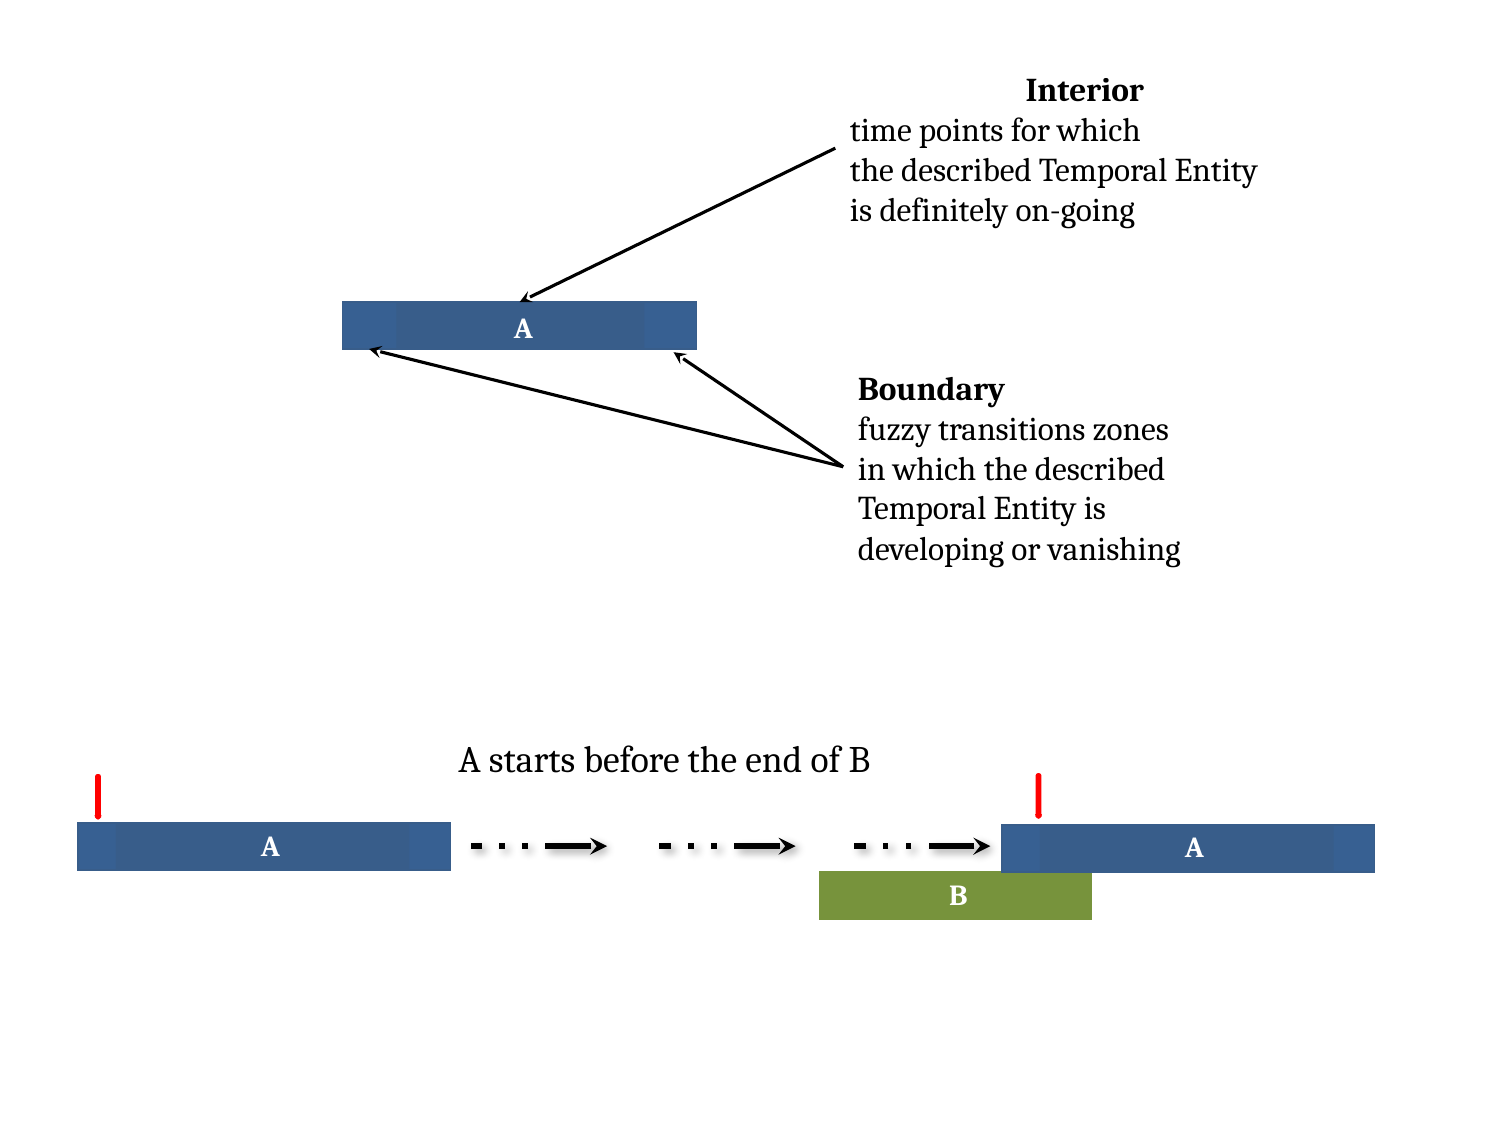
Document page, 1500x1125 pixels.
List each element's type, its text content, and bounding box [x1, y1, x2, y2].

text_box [342, 301, 697, 353]
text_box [368, 348, 844, 469]
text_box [519, 149, 836, 303]
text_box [1001, 821, 1375, 873]
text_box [77, 819, 451, 871]
text_box [1035, 773, 1042, 819]
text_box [819, 868, 1092, 920]
text_box Boundary fuzzy transitions zones in which the described Temporal Entity is developing or vanishing [843, 359, 1271, 574]
text_box A starts before the end of B [414, 727, 915, 787]
text_box [94, 774, 102, 817]
text_box Interior time points for which the described Temporal Entity is definitely on-going [835, 60, 1335, 236]
